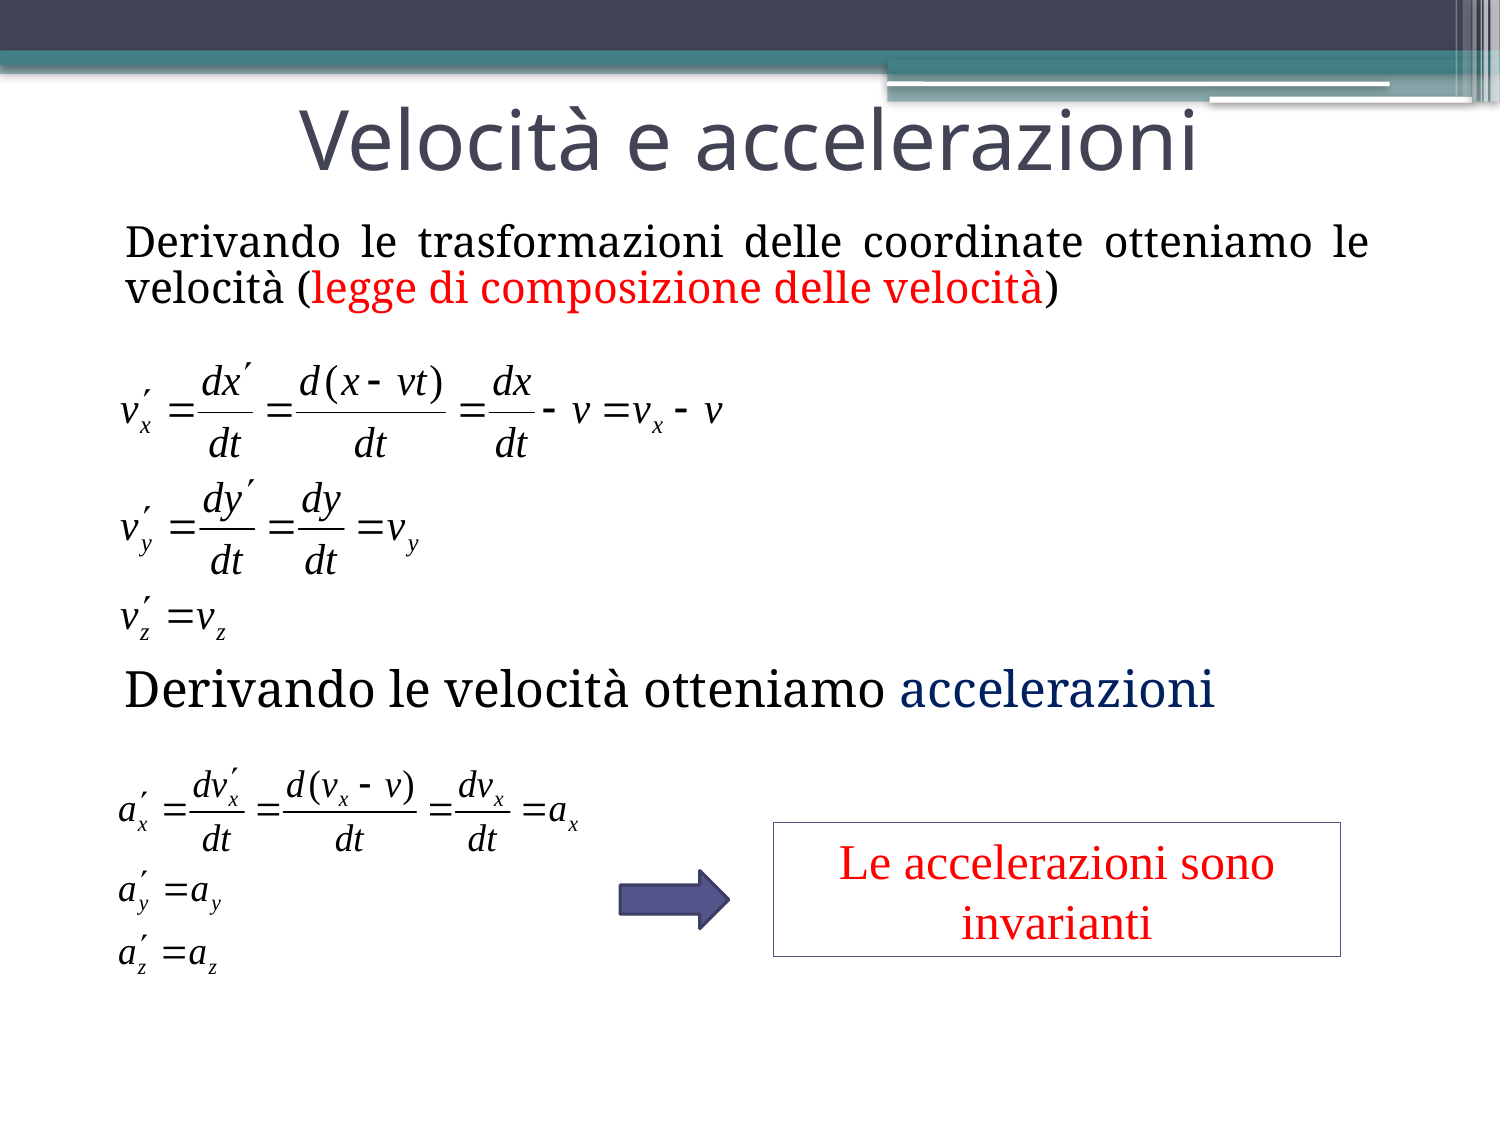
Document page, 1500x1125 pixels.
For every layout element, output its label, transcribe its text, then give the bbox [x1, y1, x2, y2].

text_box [112, 759, 585, 982]
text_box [114, 351, 730, 649]
text_box Derivando le velocità otteniamo accelerazioni [110, 656, 1386, 752]
list Derivando le trasformazioni delle coordinate otteniamo le velocità (legge di composizione delle velocità) [110, 212, 1386, 350]
text_box Le accelerazioni sono invarianti [773, 822, 1341, 957]
title Velocità e accelerazioni [112, 75, 1388, 200]
text_box [618, 869, 730, 931]
